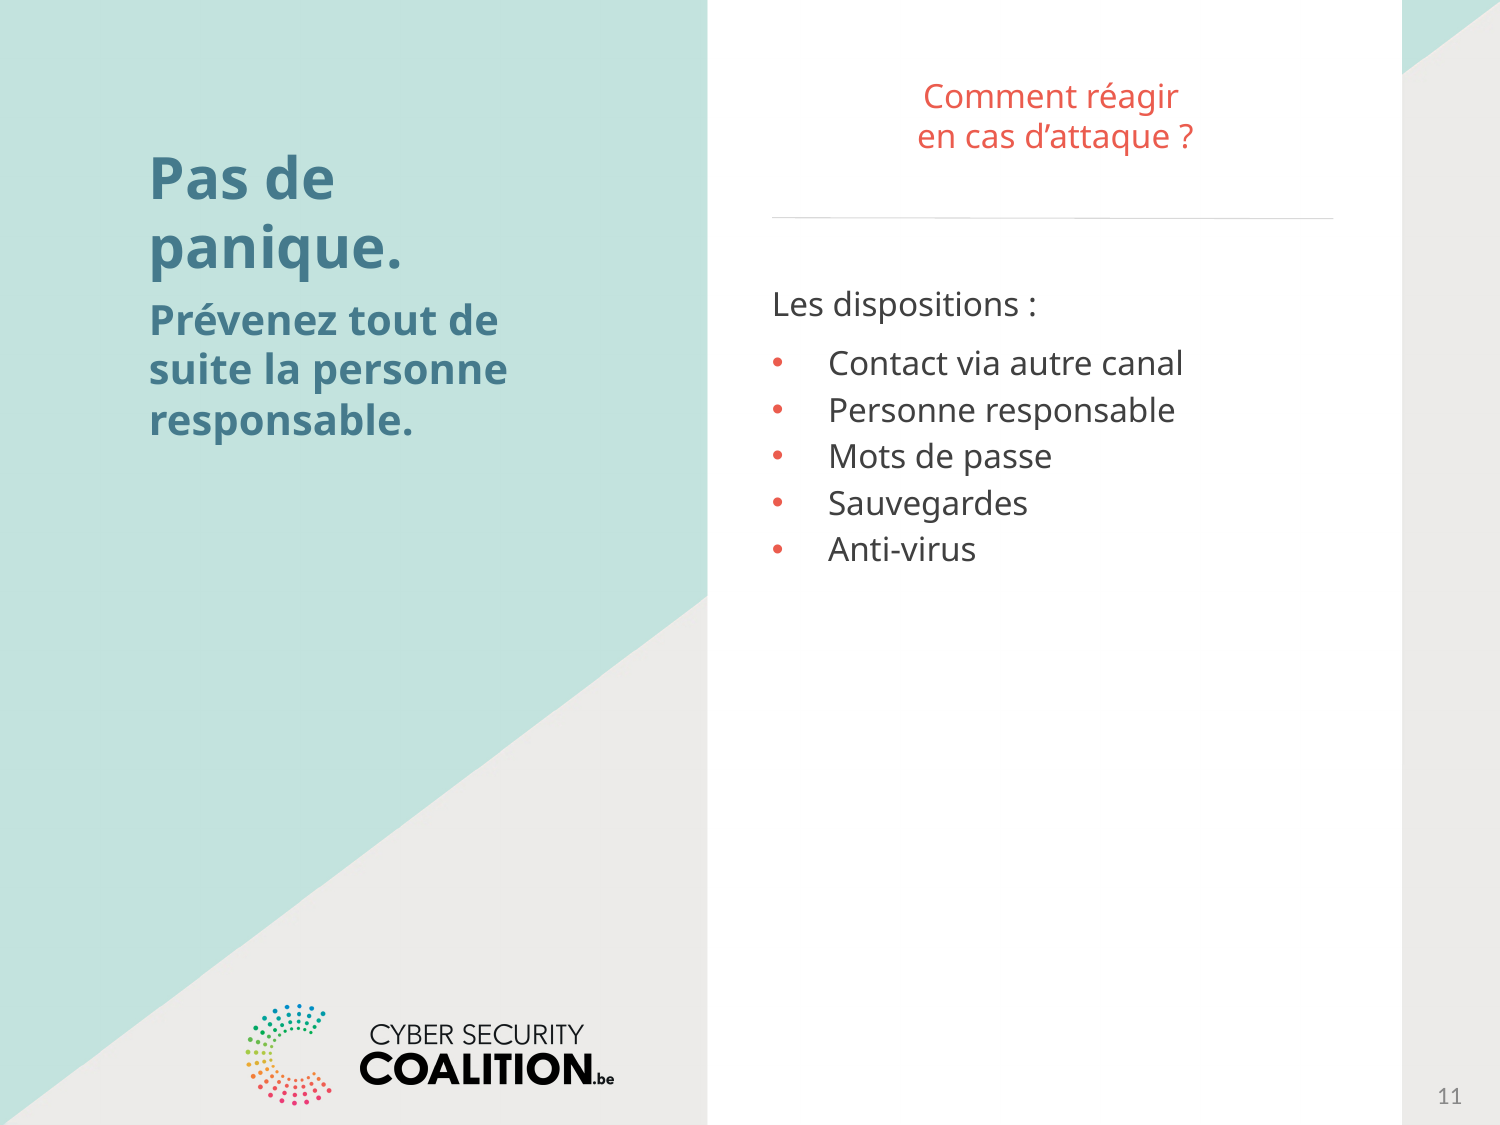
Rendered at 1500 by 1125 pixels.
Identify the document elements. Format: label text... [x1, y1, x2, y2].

slide_number 11 [1400, 1063, 1500, 1125]
list Les dispositions : Contact via autre canal Personne responsable Mots de passe Sauvegardes Anti-virus [756, 275, 1349, 1018]
picture [0, 0, 1500, 1125]
text_box Pas de panique. Prévenez tout de suite la personne responsable. [134, 133, 566, 451]
text_box [934, 105, 966, 156]
title Comment réagir en cas d’attaque ? [750, 67, 1362, 163]
